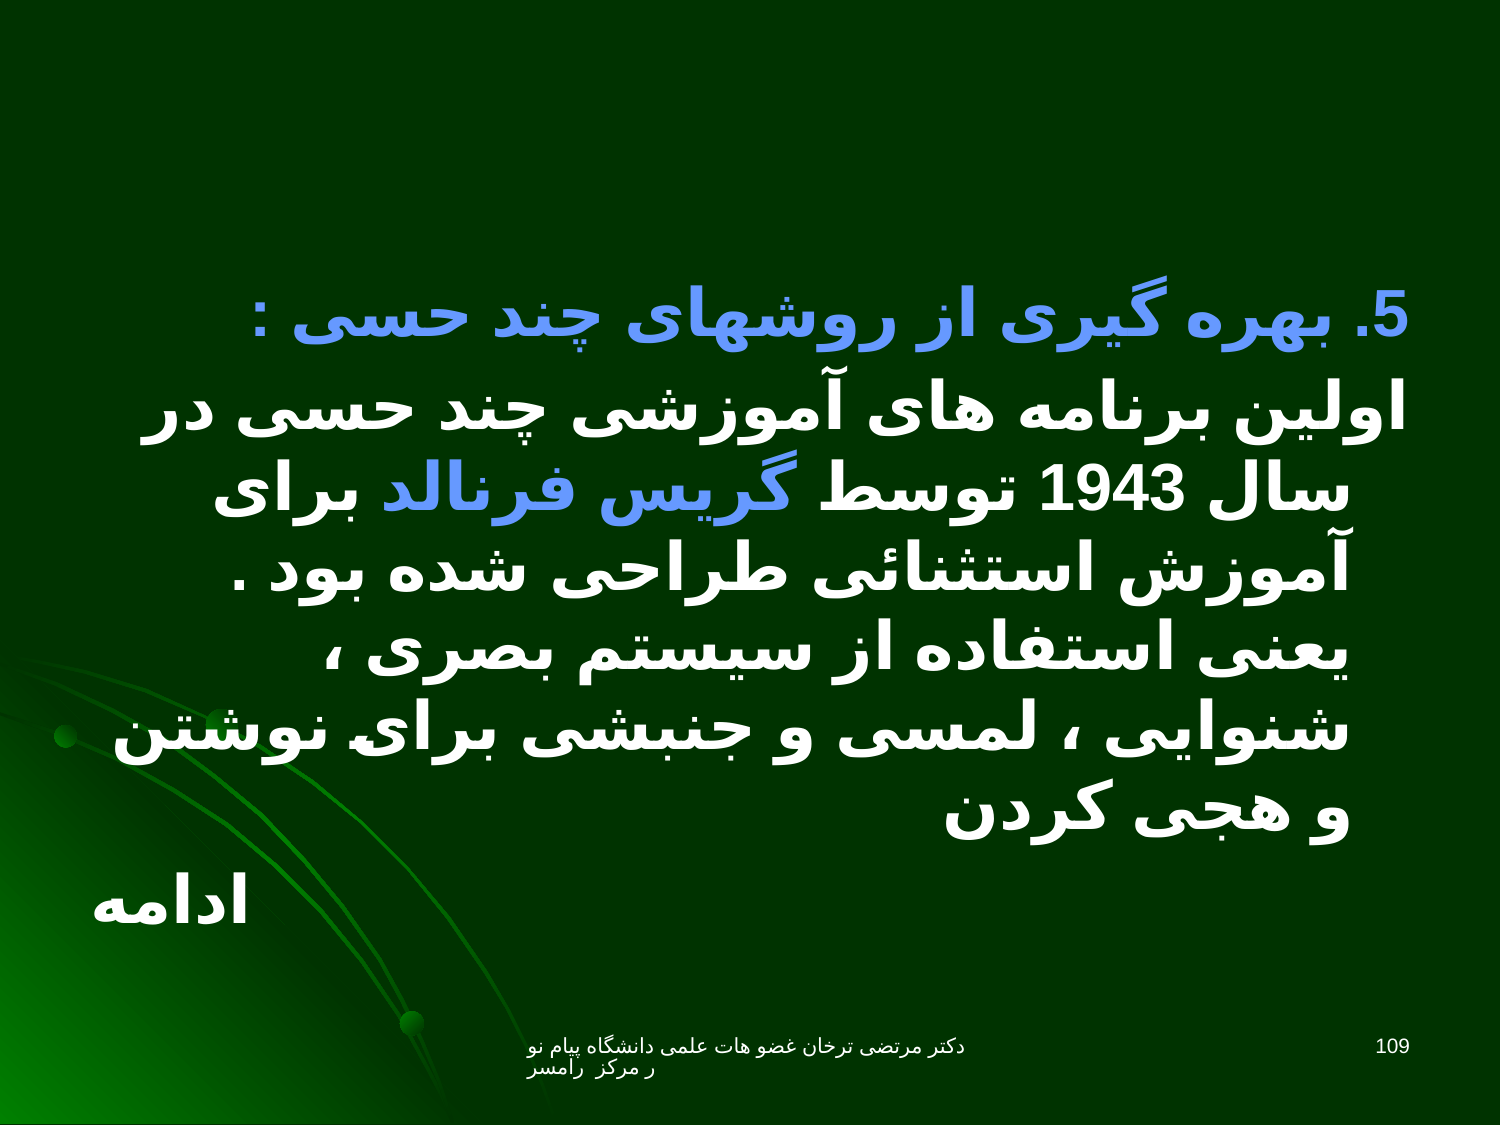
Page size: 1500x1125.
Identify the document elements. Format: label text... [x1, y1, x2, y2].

slide_number 109 [1074, 1024, 1426, 1101]
footer دکتر مرتضی ترخان غضو هات علمی دانشگاه پیام نور مرکز رامسر [512, 1024, 988, 1101]
list 5. بهره گیری از روشهای چند حسی : اولین برنامه های آموزشی چند حسی در سال 1943 توسط گریس فرنالد برای آموزش استثنائی طراحی شده بود . یعنی استفاده از سیستم بصری ، شنوایی ، لمسی و جنبشی برای نوشتن و هجی کردن ادامه [74, 262, 1426, 1006]
